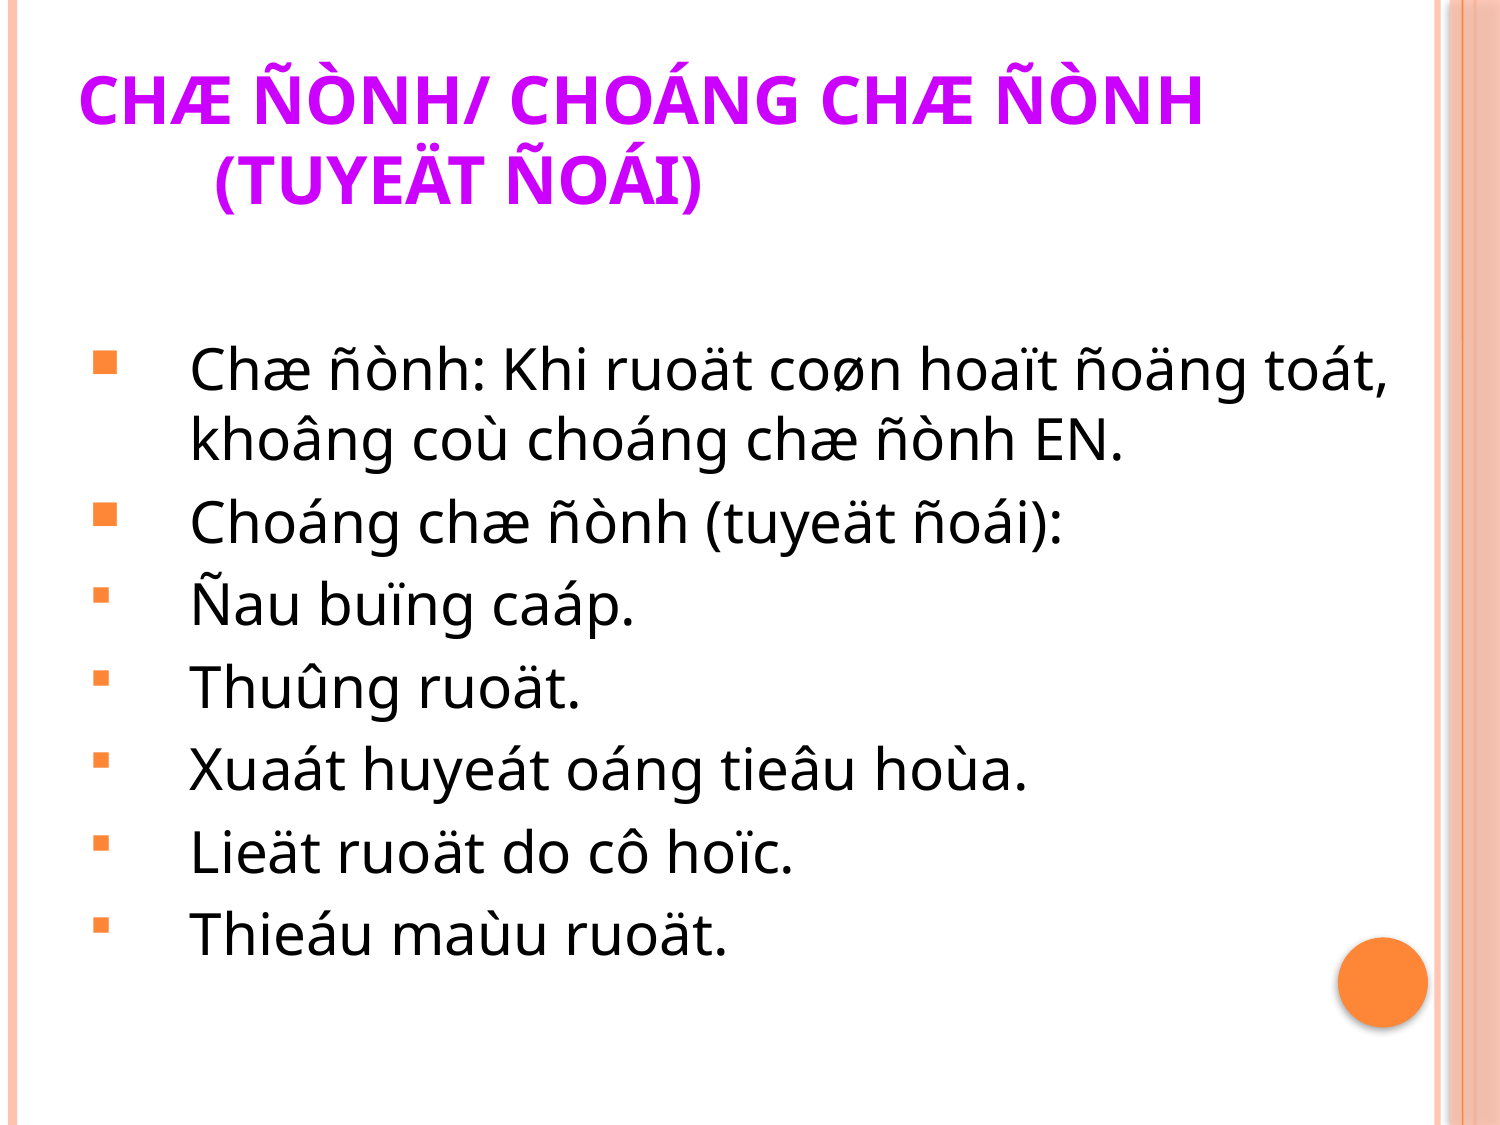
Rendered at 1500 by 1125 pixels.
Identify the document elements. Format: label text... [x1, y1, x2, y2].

title Chæ ñònh/ Choáng chæ ñònh (tuyeät ñoái) [62, 62, 1325, 225]
list Chæ ñònh: Khi ruoät coøn hoaït ñoäng toát, khoâng coù choáng chæ ñònh EN. Choáng chæ ñònh (tuyeät ñoái): Ñau buïng caáp. Thuûng ruoät. Xuaát huyeát oáng tieâu hoùa. Lieät ruoät do cô hoïc. Thieáu maùu ruoät. [75, 324, 1425, 1088]
